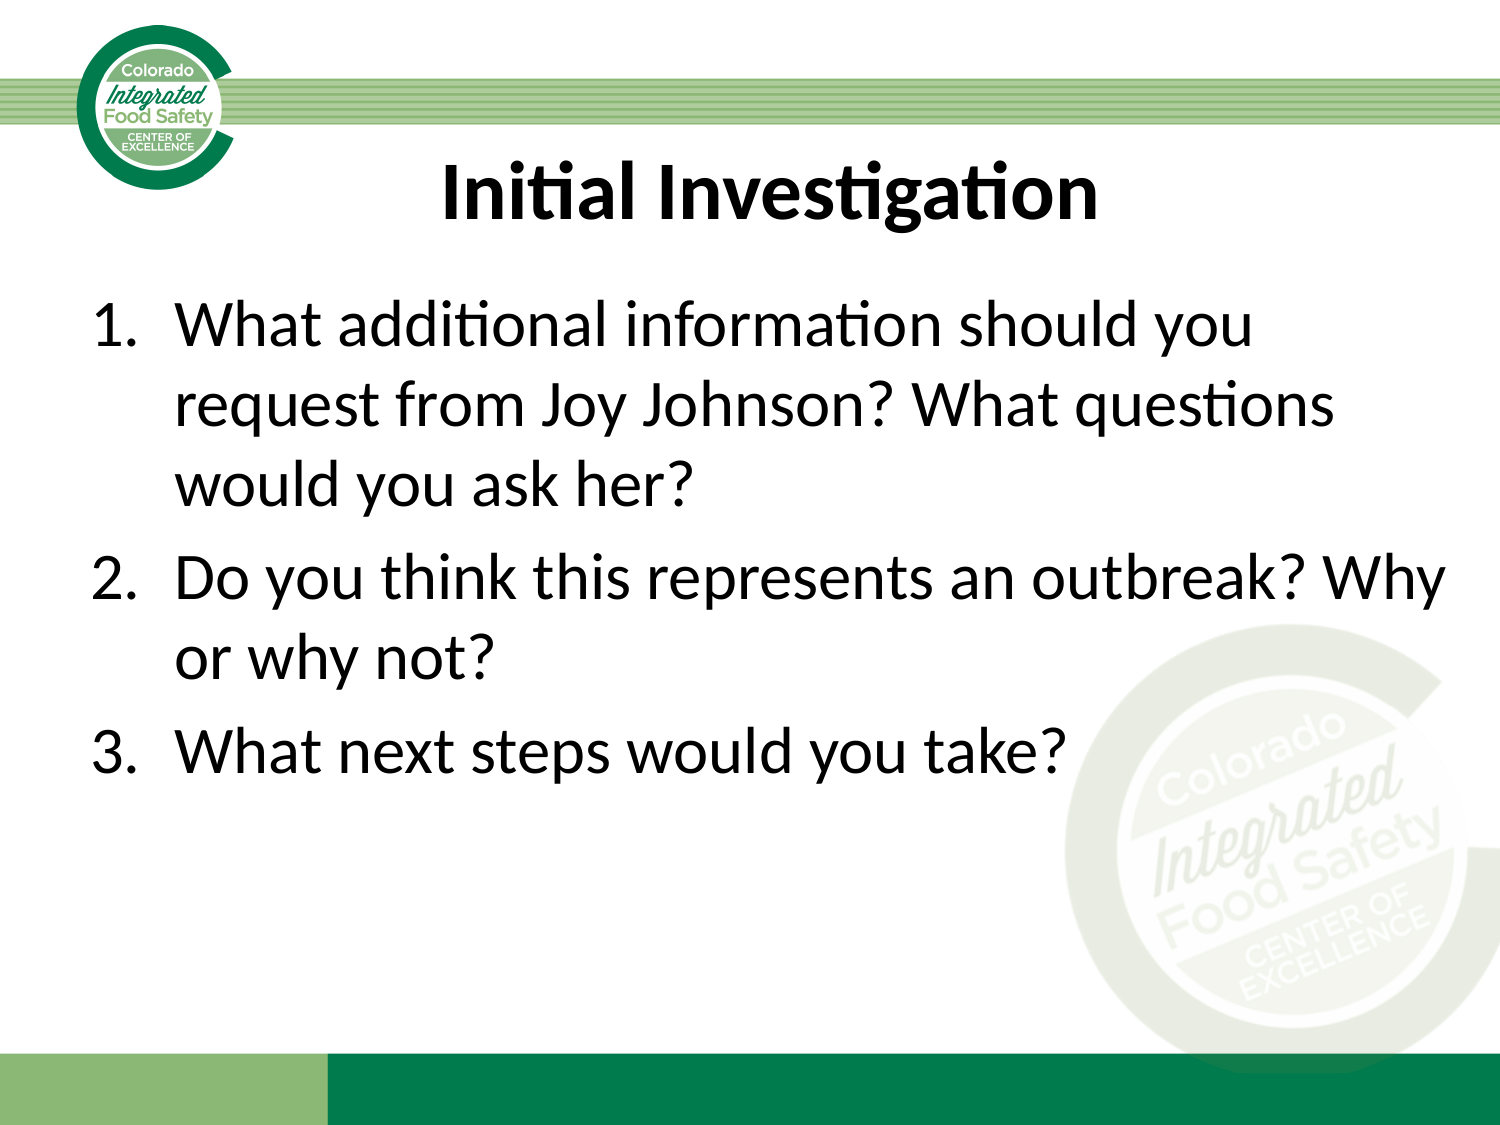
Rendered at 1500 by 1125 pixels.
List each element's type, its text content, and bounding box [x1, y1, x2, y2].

list What additional information should you request from Joy Johnson? What questions would you ask her? Do you think this represents an outbreak? Why or why not? What next steps would you take? [75, 272, 1466, 1001]
title Initial Investigation [75, 100, 1466, 272]
picture [0, 25, 1500, 1125]
